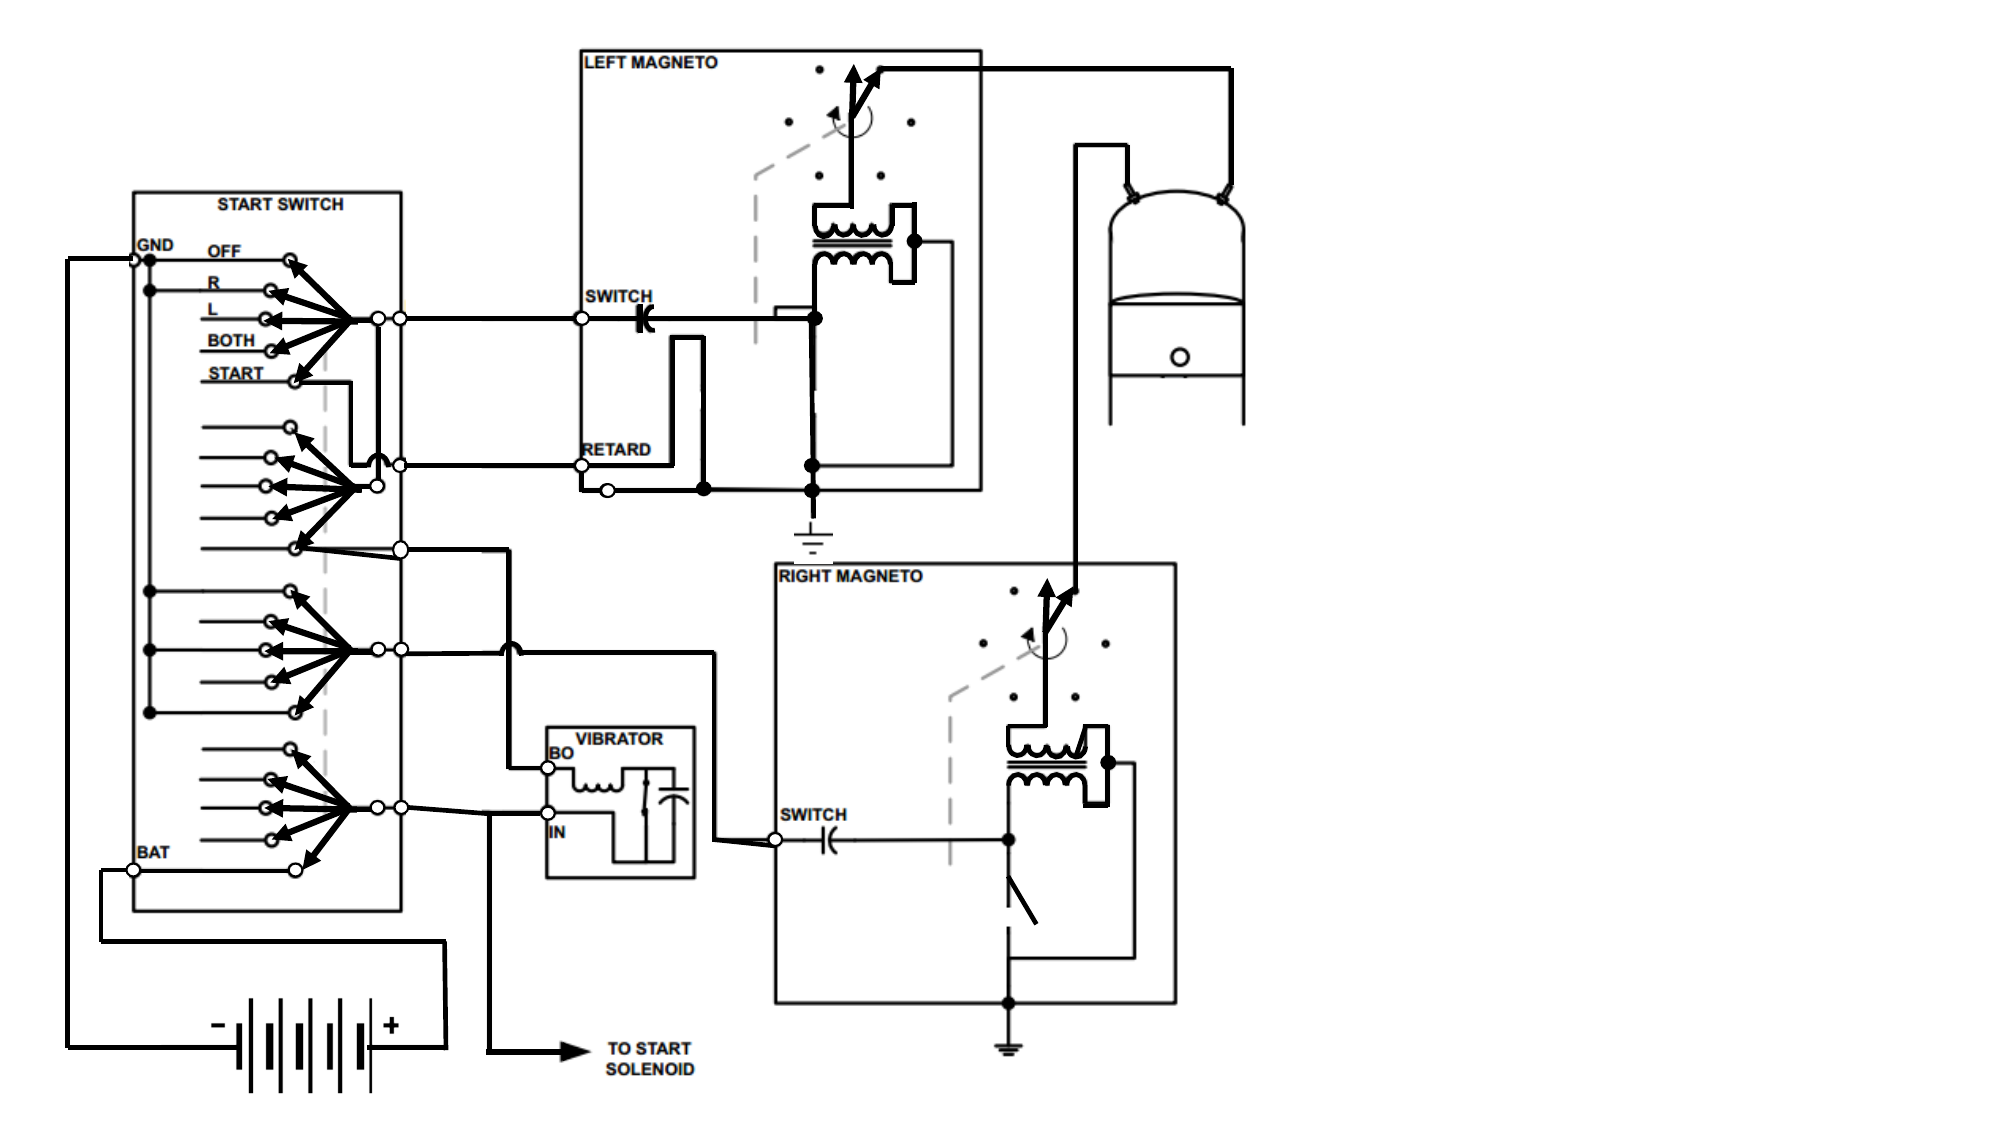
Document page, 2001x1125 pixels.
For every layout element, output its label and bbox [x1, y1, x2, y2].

text_box [271, 807, 351, 840]
picture [144, 37, 1252, 1125]
text_box [294, 650, 350, 716]
text_box [268, 290, 351, 319]
text_box [294, 488, 355, 551]
text_box [272, 487, 356, 519]
text_box [290, 808, 350, 875]
text_box [293, 320, 351, 384]
text_box [268, 621, 350, 649]
text_box [267, 778, 350, 807]
text_box [269, 319, 352, 354]
text_box [270, 649, 352, 683]
text_box [268, 486, 362, 490]
text_box [287, 258, 352, 319]
text_box [294, 432, 356, 486]
picture [129, 187, 406, 918]
text_box [408, 807, 492, 814]
text_box [290, 589, 351, 649]
text_box [274, 457, 355, 486]
text_box [852, 68, 881, 118]
text_box [291, 749, 351, 807]
text_box [1008, 876, 1037, 925]
text_box [1044, 586, 1074, 634]
